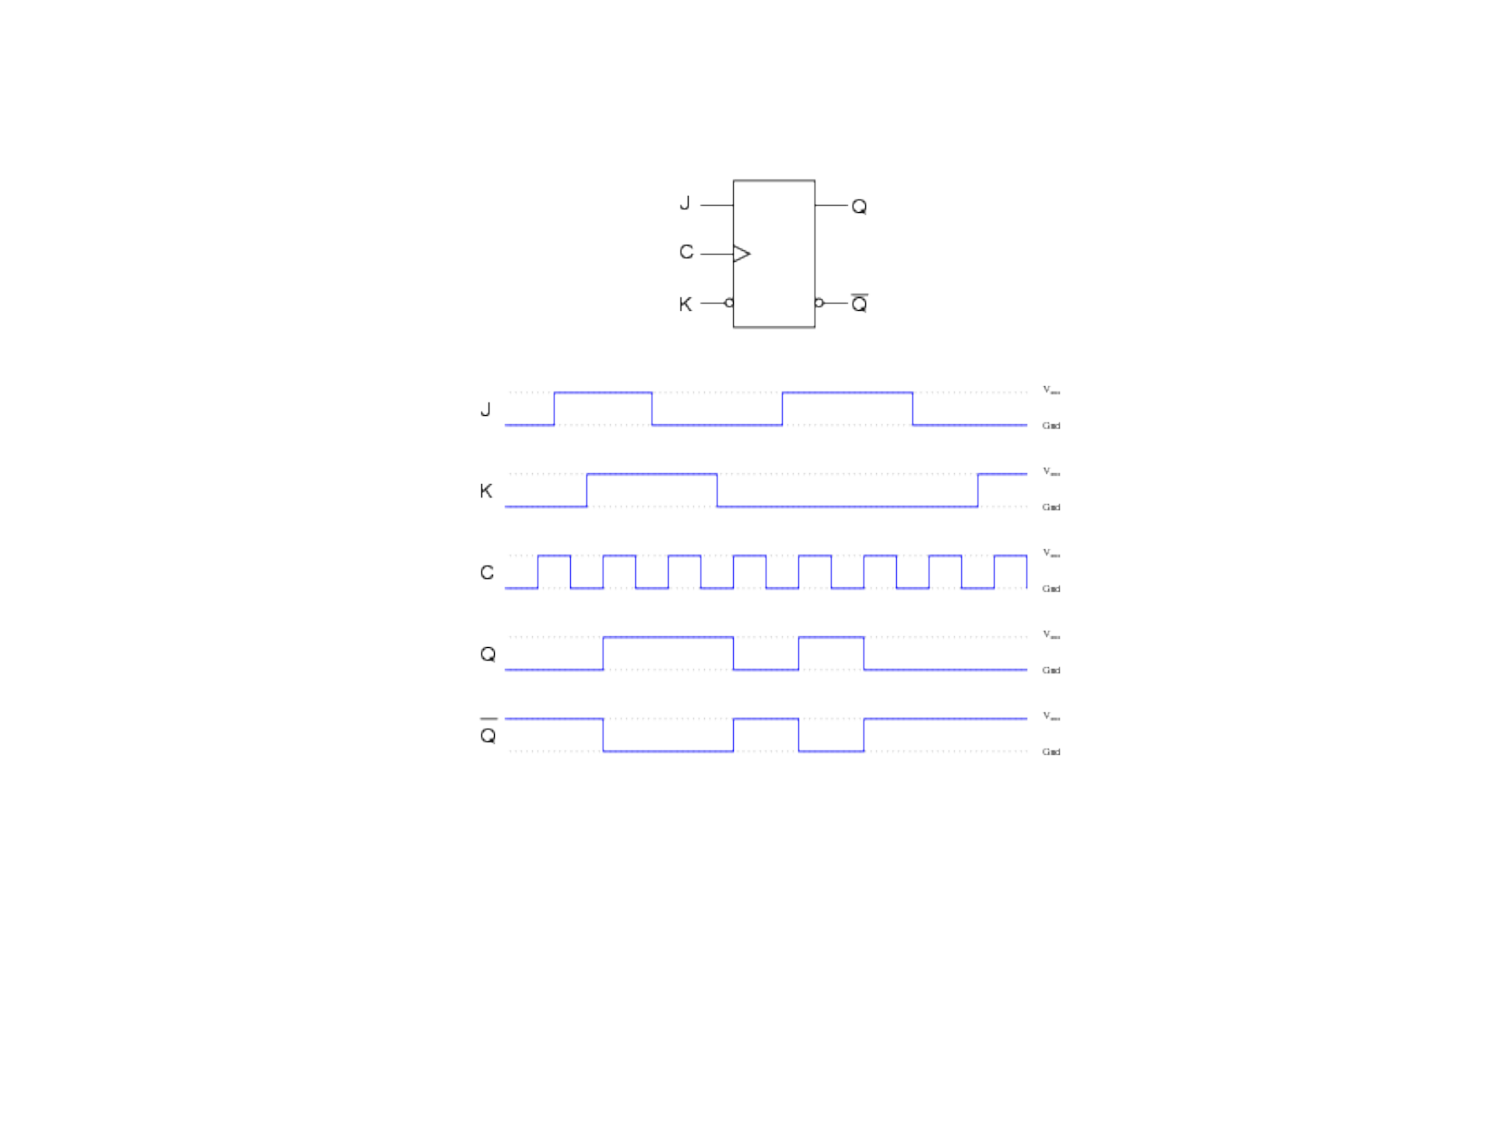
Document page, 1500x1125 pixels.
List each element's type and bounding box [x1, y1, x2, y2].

picture [474, 174, 1069, 763]
